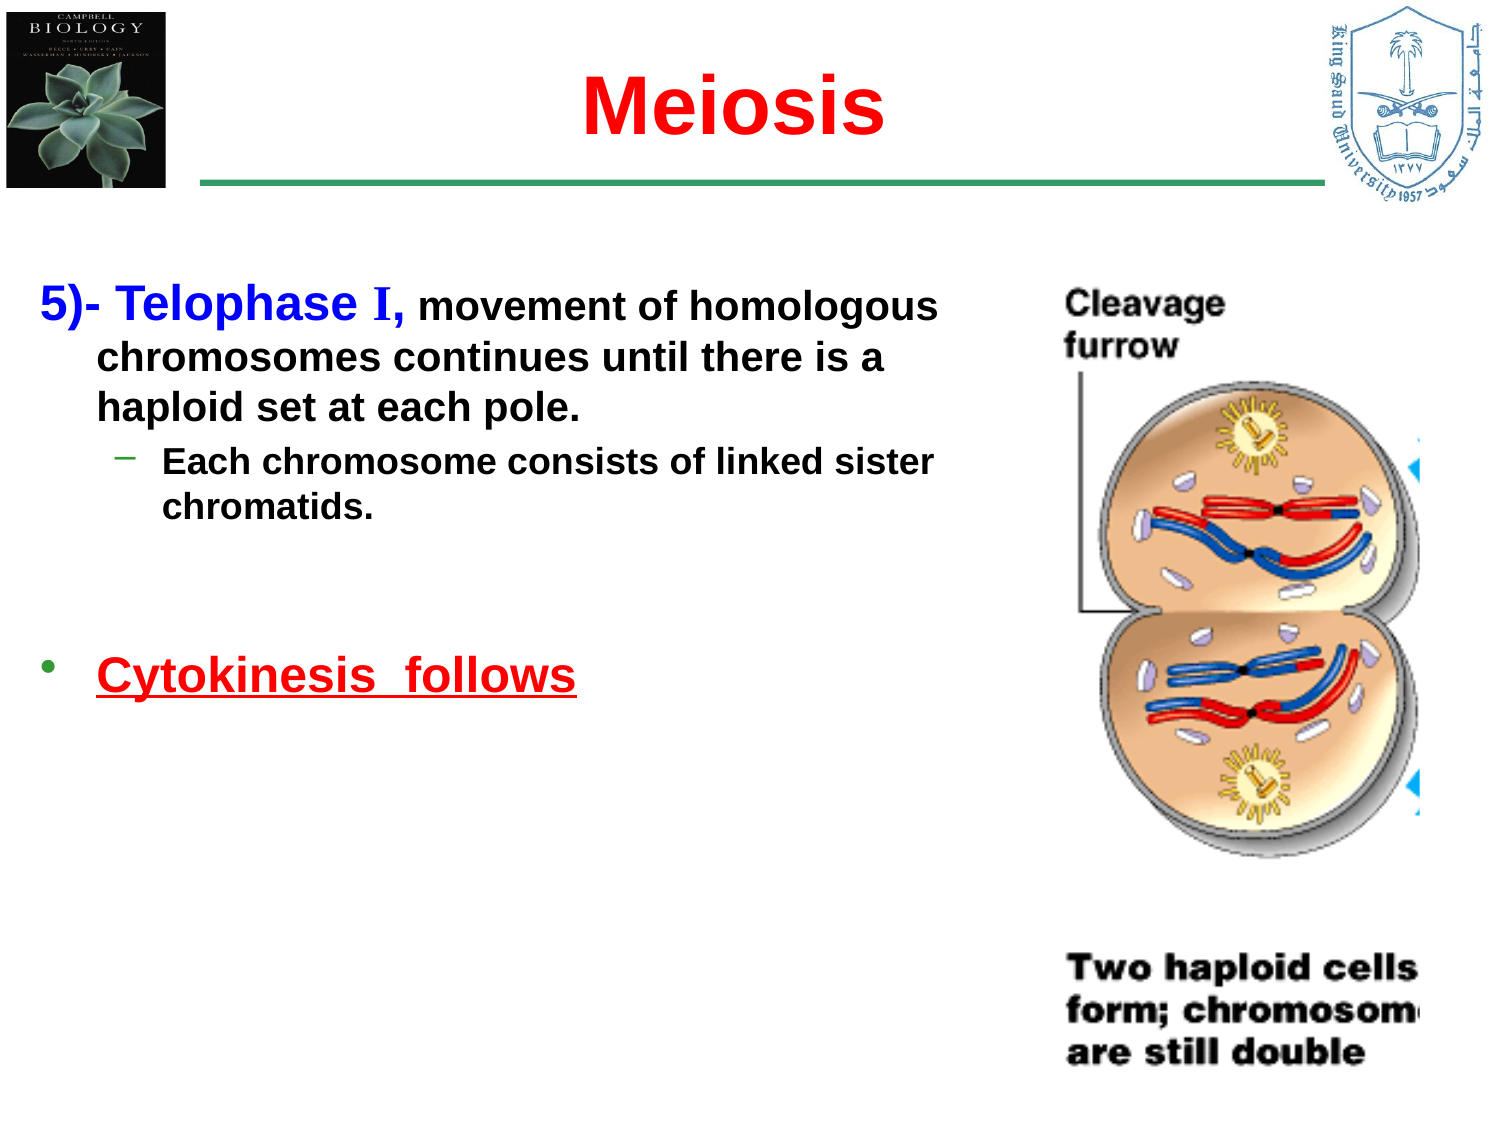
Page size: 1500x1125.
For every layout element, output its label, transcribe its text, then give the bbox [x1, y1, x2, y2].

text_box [5, 0, 1488, 209]
list 5)- Telophase I, movement of homologous chromosomes continues until there is a haploid set at each pole. Each chromosome consists of linked sister chromatids. Cytokinesis follows [24, 262, 963, 916]
picture [1049, 274, 1420, 1101]
